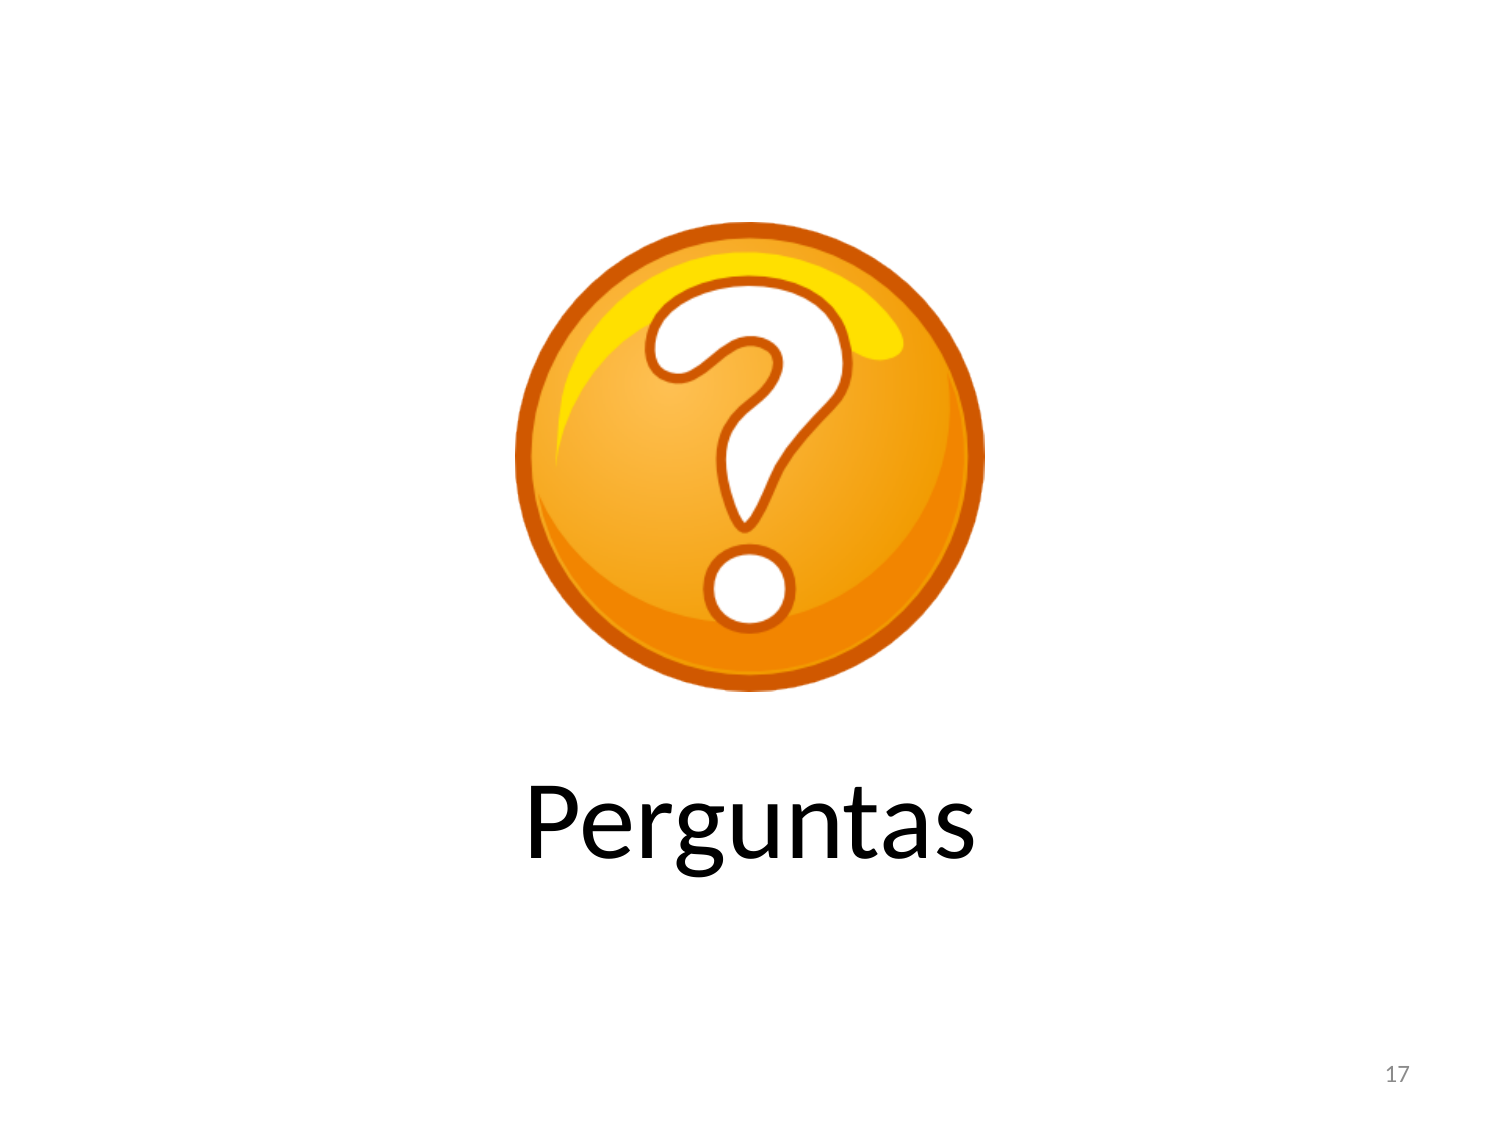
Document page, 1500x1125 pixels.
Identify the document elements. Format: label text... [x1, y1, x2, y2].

text_box Perguntas [509, 738, 993, 888]
slide_number 17 [1074, 1042, 1425, 1103]
picture [515, 222, 985, 692]
